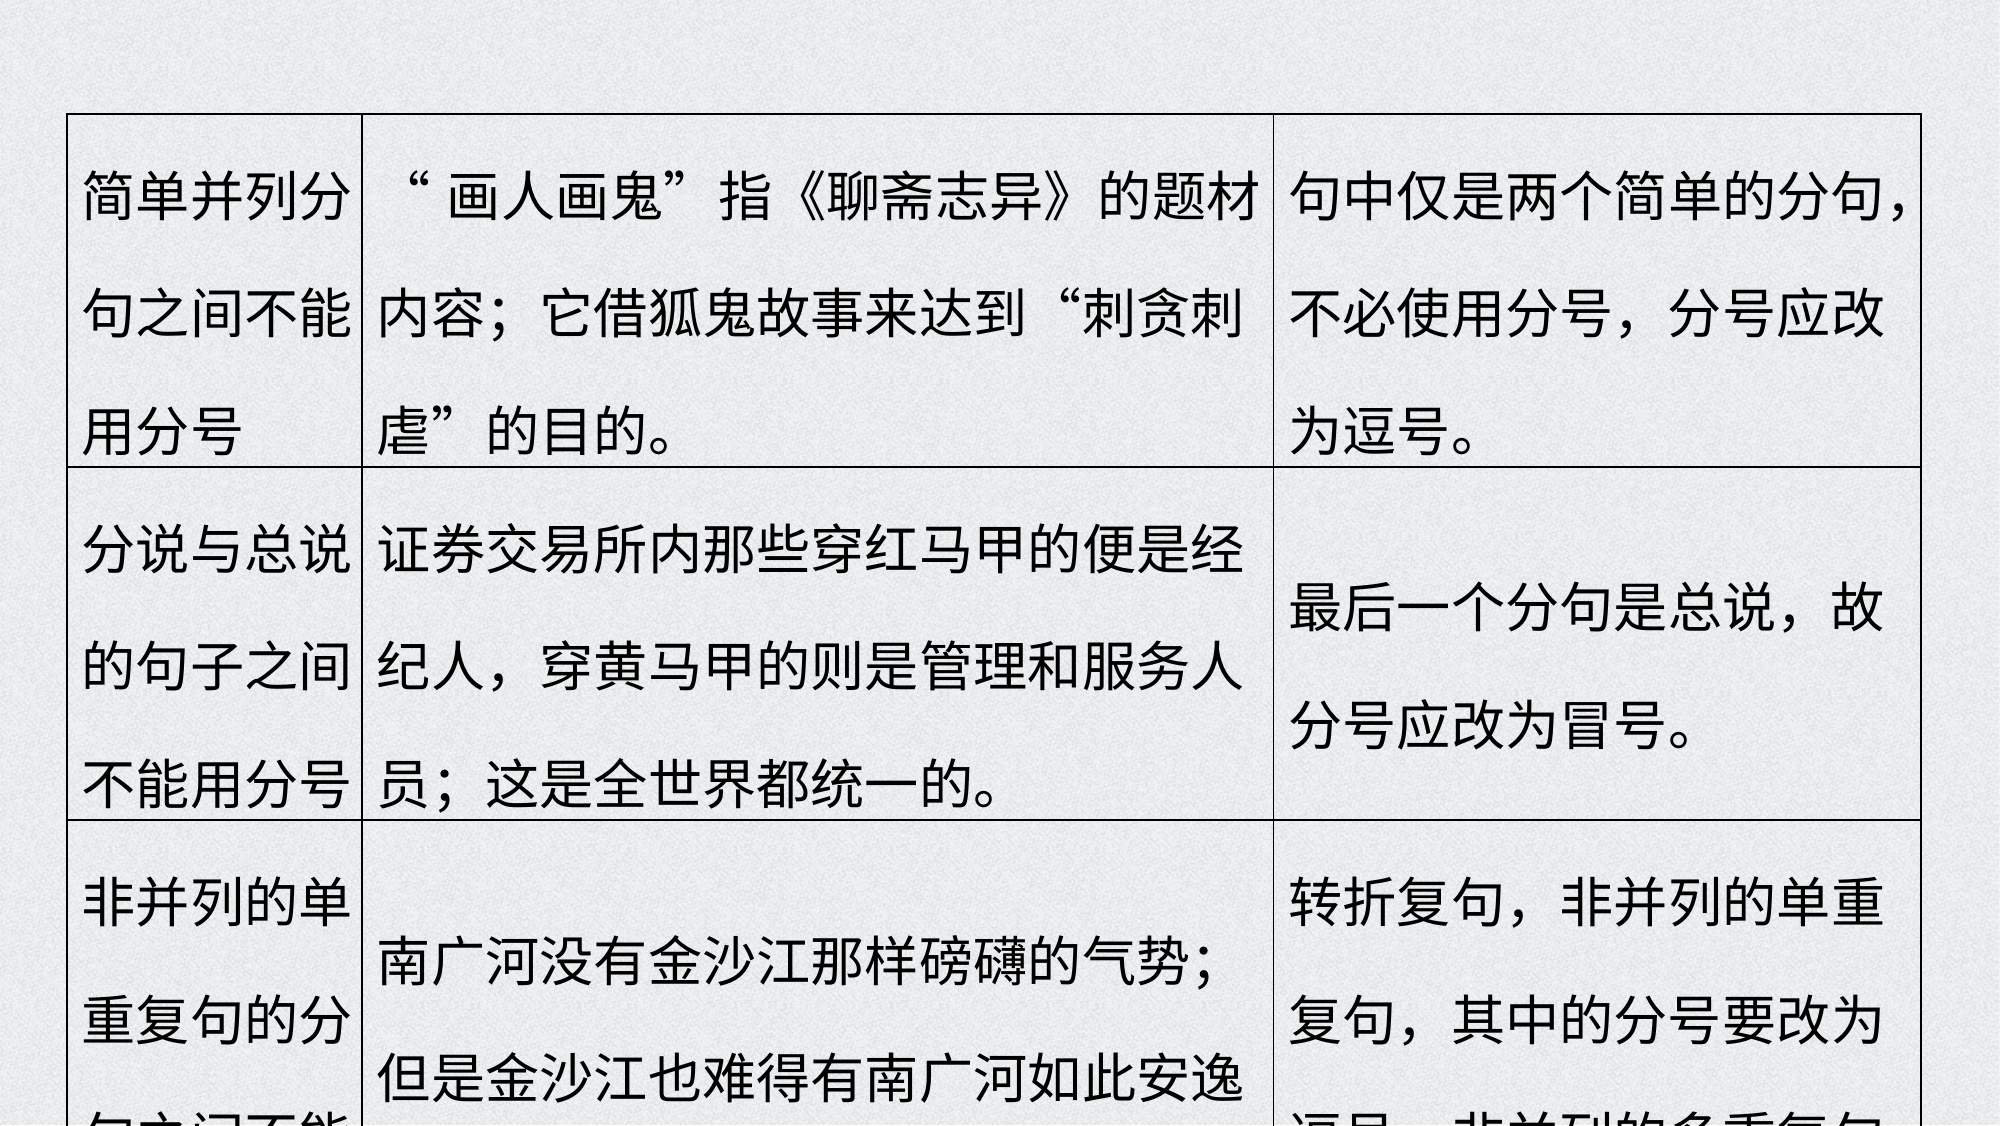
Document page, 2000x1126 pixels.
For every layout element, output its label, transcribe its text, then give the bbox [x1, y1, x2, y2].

table_cell 分说与总说的句子之间不能用分号 [68, 468, 361, 819]
picture [0, 0, 2000, 1125]
table_cell 非并列的单重复句的分句之间不能用分号 [68, 821, 361, 1126]
table_cell 南广河没有金沙江那样磅礴的气势；但是金沙江也难得有南广河如此安逸的情怀。 [363, 821, 1273, 1126]
table_header 句中仅是两个简单的分句，不必使用分号，分号应改为逗号。 [1274, 115, 1920, 466]
table_cell 转折复句，非并列的单重复句，其中的分号要改为逗号，非并列的多重复句才可以用分号。 [1274, 821, 1920, 1126]
table_cell 证券交易所内那些穿红马甲的便是经纪人，穿黄马甲的则是管理和服务人员；这是全世界都统一的。 [363, 468, 1273, 819]
table_header 简单并列分句之间不能用分号 [68, 115, 361, 466]
table_cell 最后一个分句是总说，故分号应改为冒号。 [1274, 468, 1920, 819]
table_header “画人画鬼”指《聊斋志异》的题材内容；它借狐鬼故事来达到“刺贪刺虐”的目的。 [363, 115, 1273, 466]
